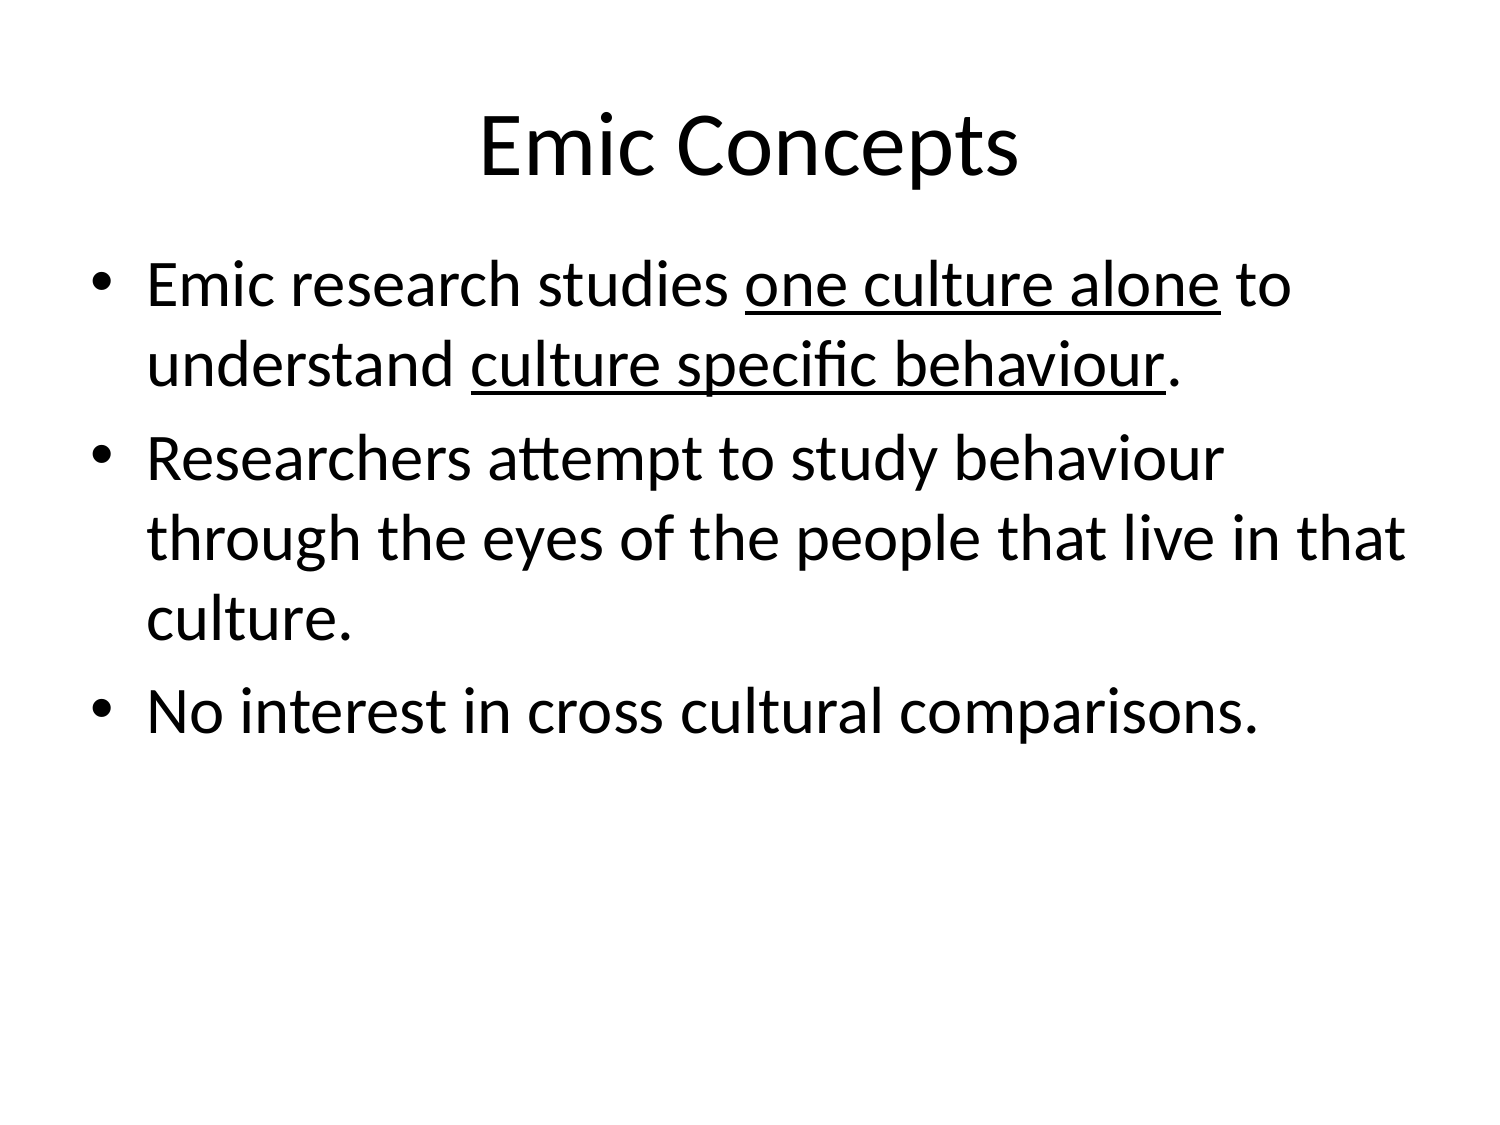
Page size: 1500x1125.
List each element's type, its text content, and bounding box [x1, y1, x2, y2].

title Emic Concepts [75, 45, 1425, 232]
list Emic research studies one culture alone to understand culture specific behaviour. Researchers attempt to study behaviour through the eyes of the people that live in that culture. No interest in cross cultural comparisons. [75, 232, 1425, 1005]
